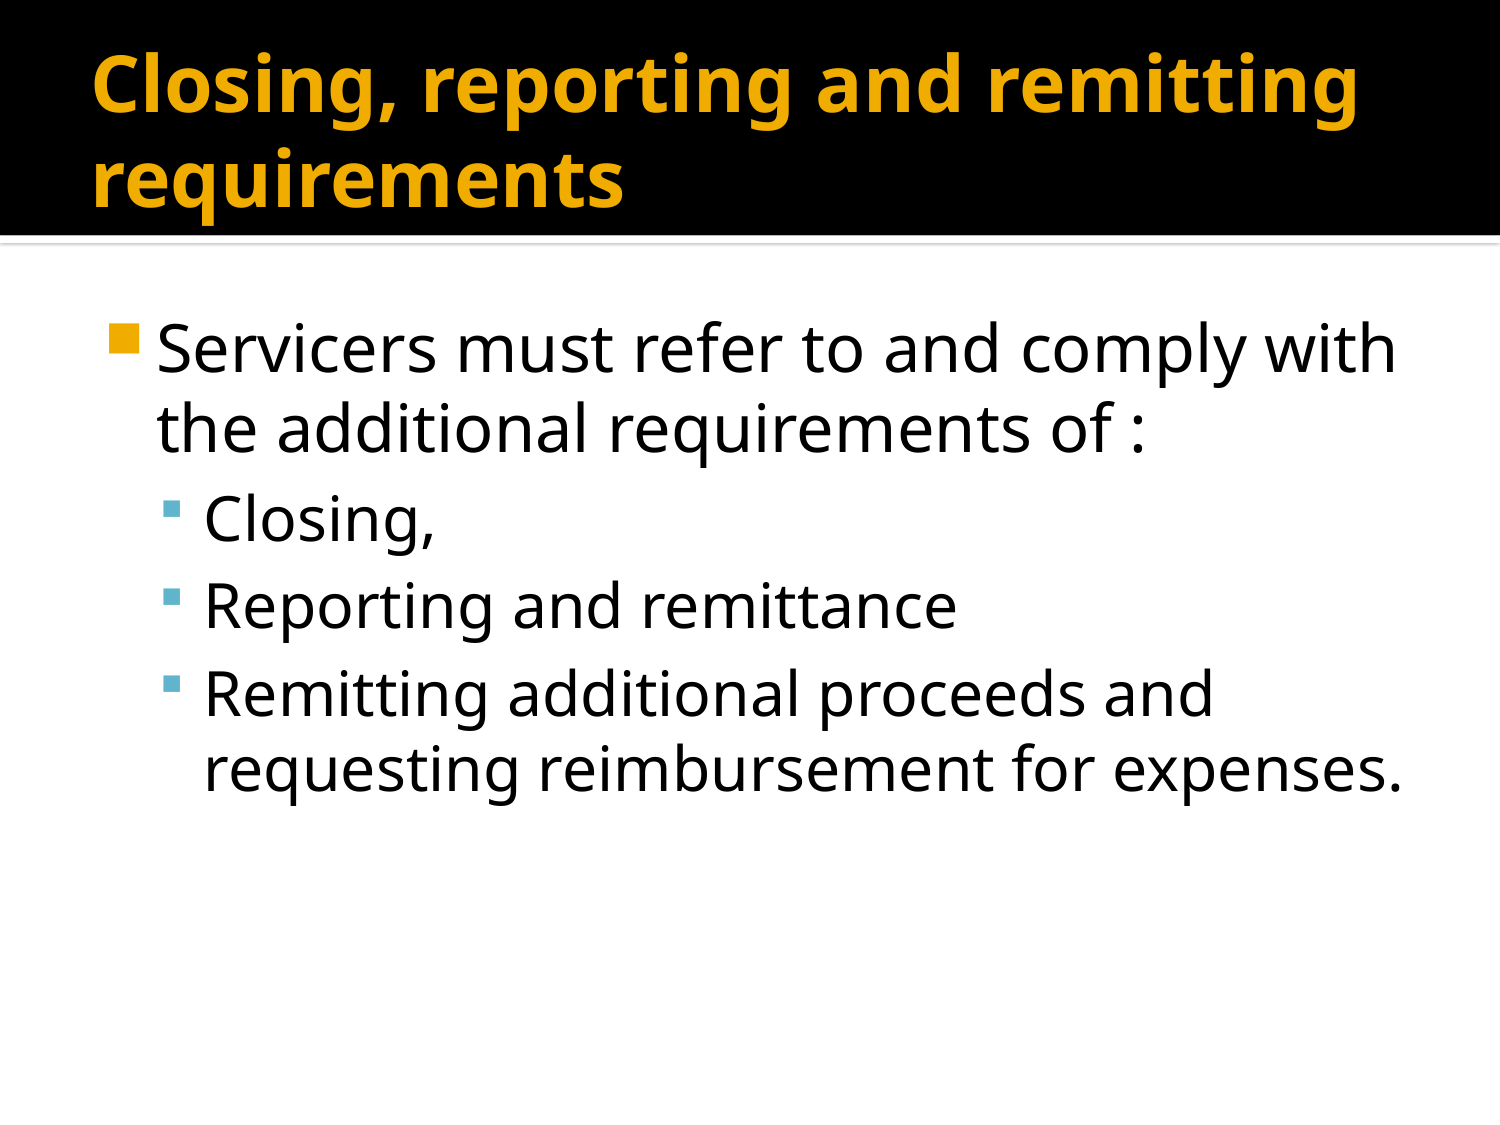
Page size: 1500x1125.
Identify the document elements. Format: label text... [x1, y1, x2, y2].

title Closing, reporting and remitting requirements [75, 25, 1425, 231]
list Servicers must refer to and comply with the additional requirements of : Closing, Reporting and remittance Remitting additional proceeds and requesting reimbursement for expenses. [75, 291, 1425, 1050]
